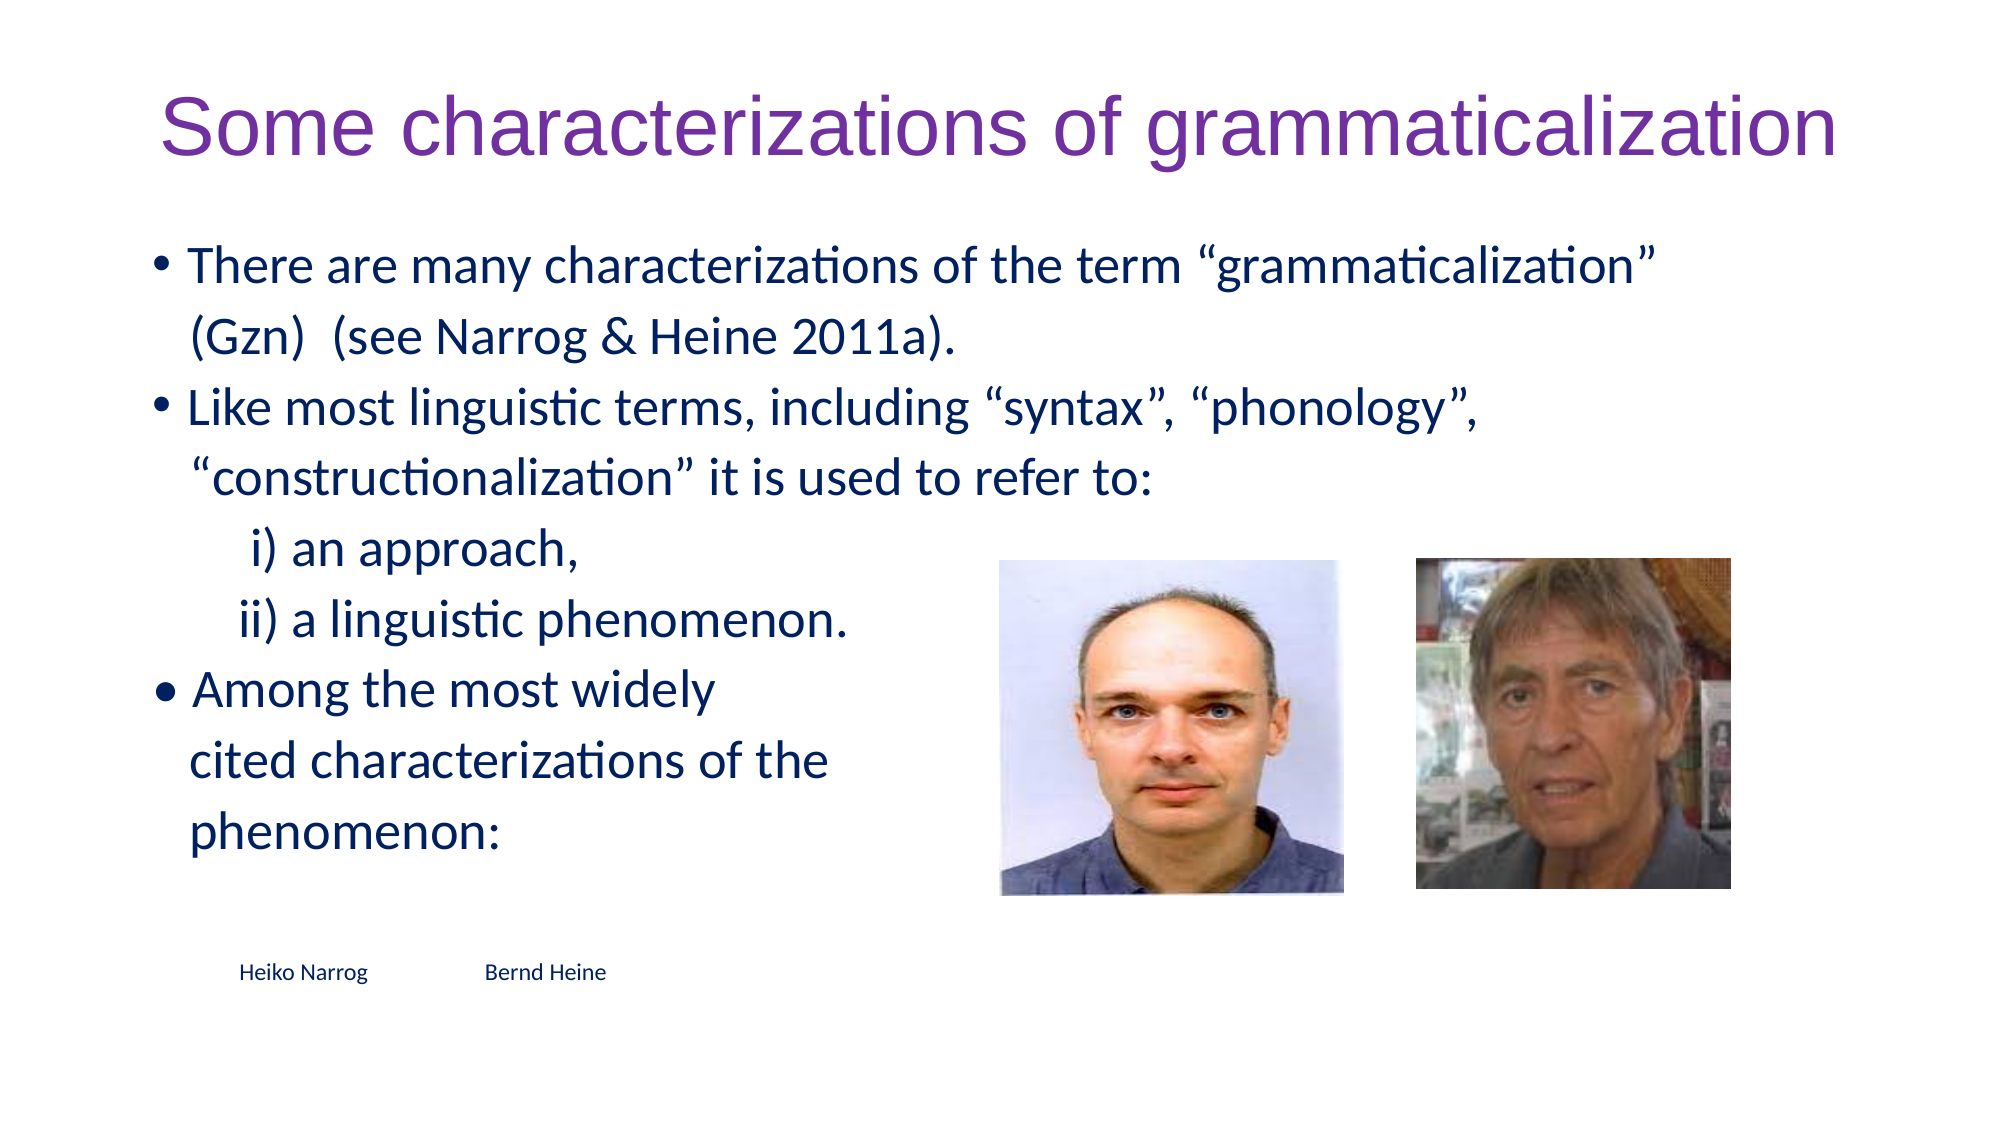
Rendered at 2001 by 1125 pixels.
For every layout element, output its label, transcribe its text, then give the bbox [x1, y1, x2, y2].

list There are many characterizations of the term “grammaticalization” (Gzn) (see Narrog & Heine 2011a). Like most linguistic terms, including “syntax”, “phonology”, “constructionalization” it is used to refer to: i) an approach, ii) a linguistic phenomenon. • Among the most widely cited characterizations of the phenomenon: Heiko Narrog Bernd Heine [137, 229, 1863, 997]
picture [999, 560, 1344, 896]
picture [1416, 558, 1731, 889]
title Some characterizations of grammaticalization [137, 59, 1863, 198]
